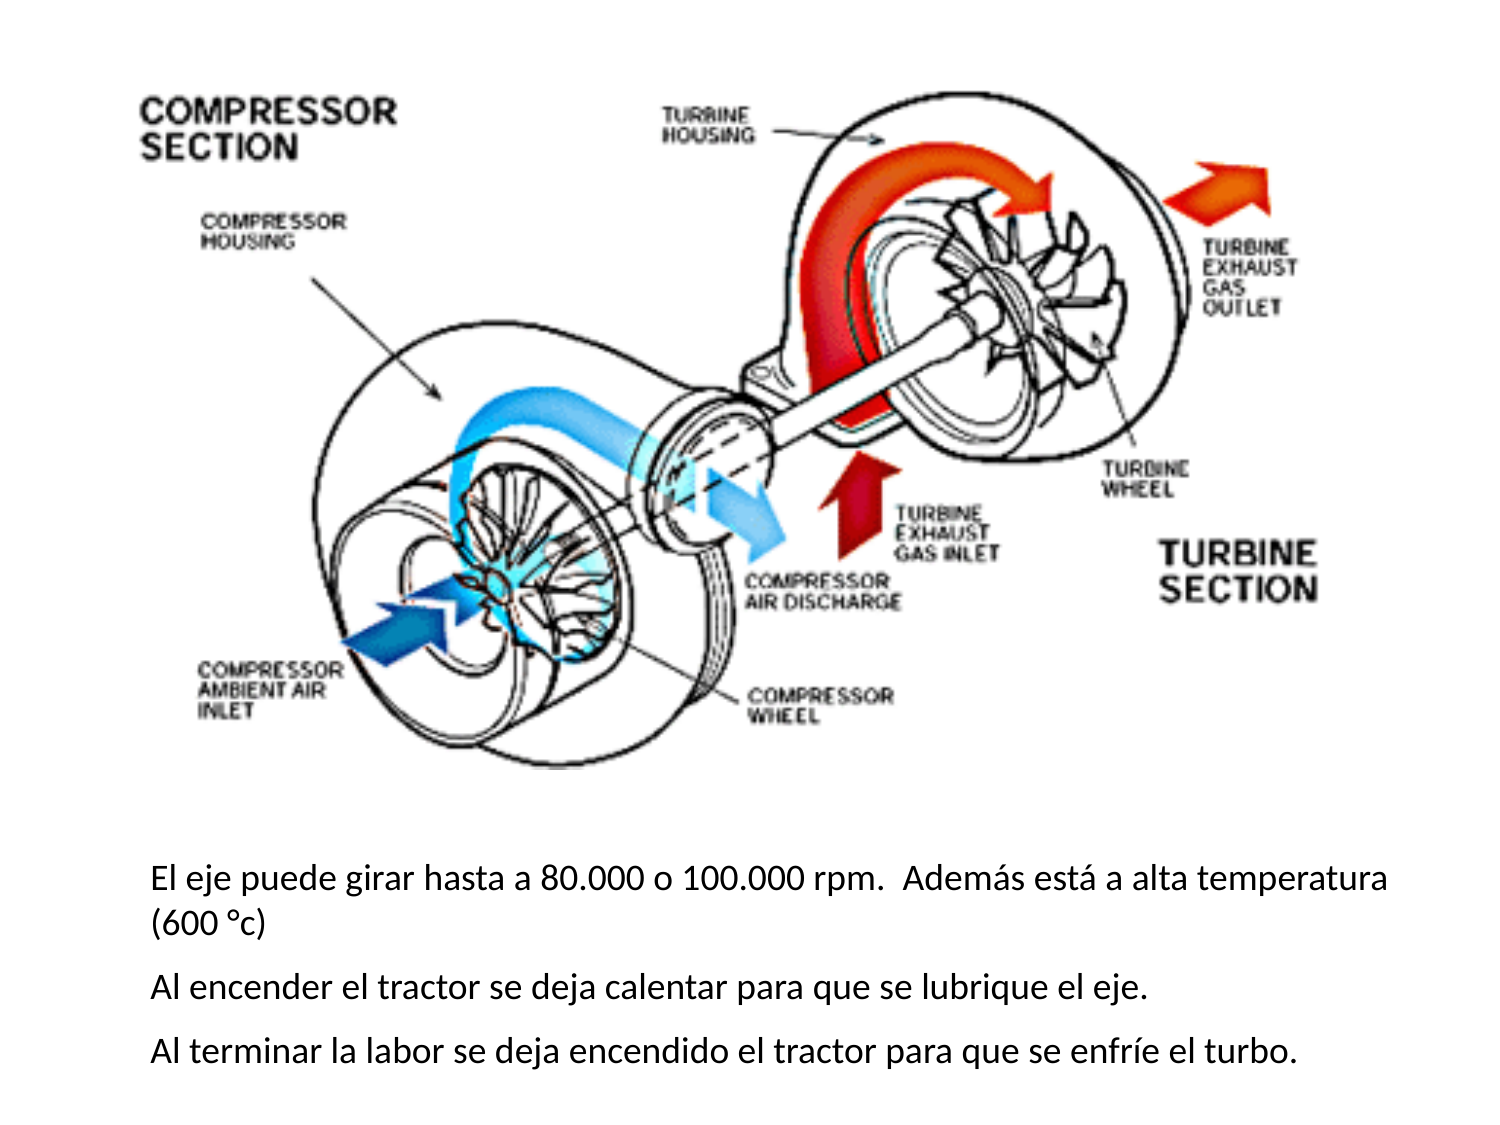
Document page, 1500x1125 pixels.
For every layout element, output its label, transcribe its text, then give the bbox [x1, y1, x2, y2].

text_box El eje puede girar hasta a 80.000 o 100.000 rpm. Además está a alta temperatura (600 °c) Al encender el tractor se deja calentar para que se lubrique el eje. Al terminar la labor se deja encendido el tractor para que se enfríe el turbo. [135, 846, 1459, 1079]
picture [129, 89, 1371, 771]
